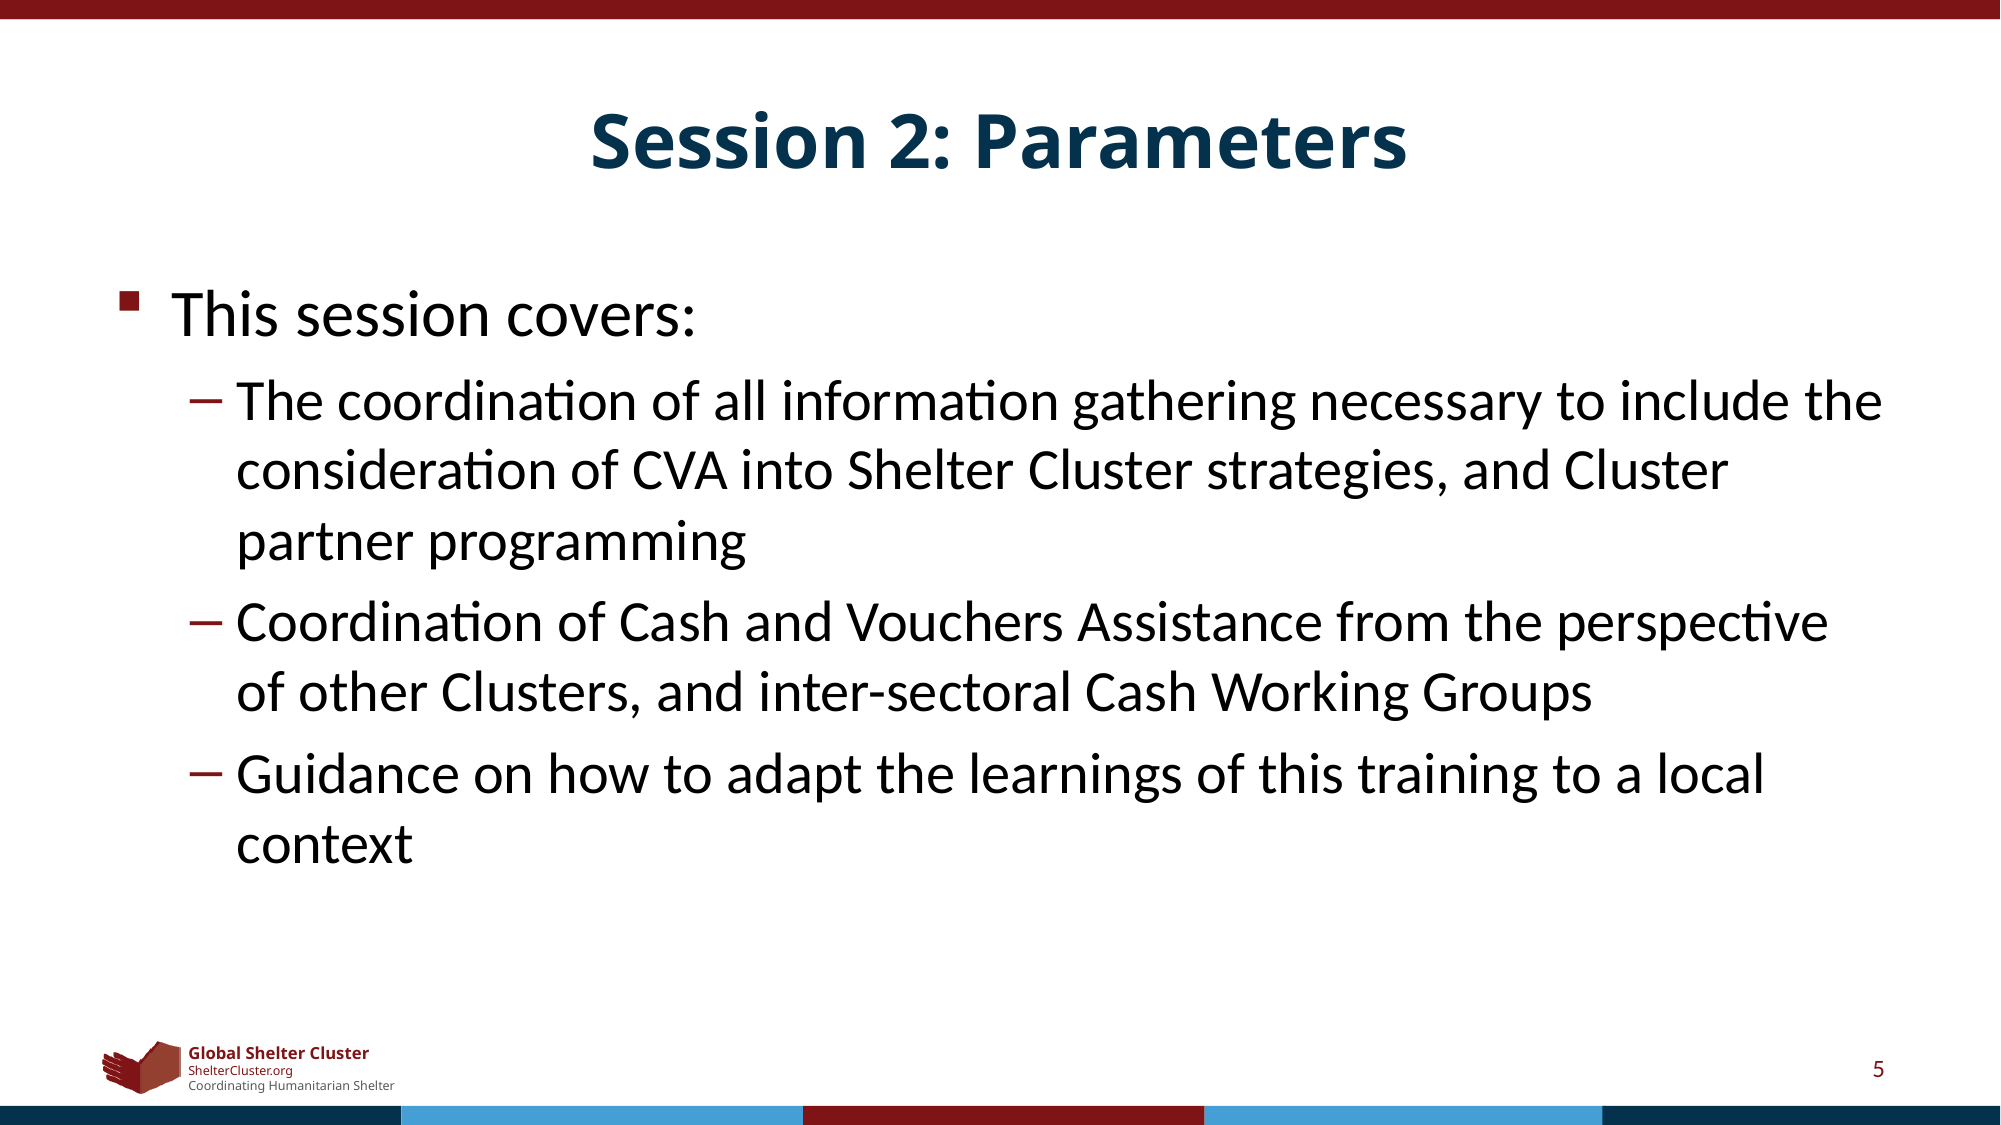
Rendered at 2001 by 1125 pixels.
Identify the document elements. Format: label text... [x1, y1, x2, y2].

picture [102, 1041, 181, 1094]
slide_number 5 [1433, 1037, 1900, 1098]
title Session 2: Parameters [99, 45, 1900, 233]
list This session covers: The coordination of all information gathering necessary to include the consideration of CVA into Shelter Cluster strategies, and Cluster partner programming Coordination of Cash and Vouchers Assistance from the perspective of other Clusters, and inter-sectoral Cash Working Groups Guidance on how to adapt the learnings of this training to a local context [99, 262, 1900, 1005]
